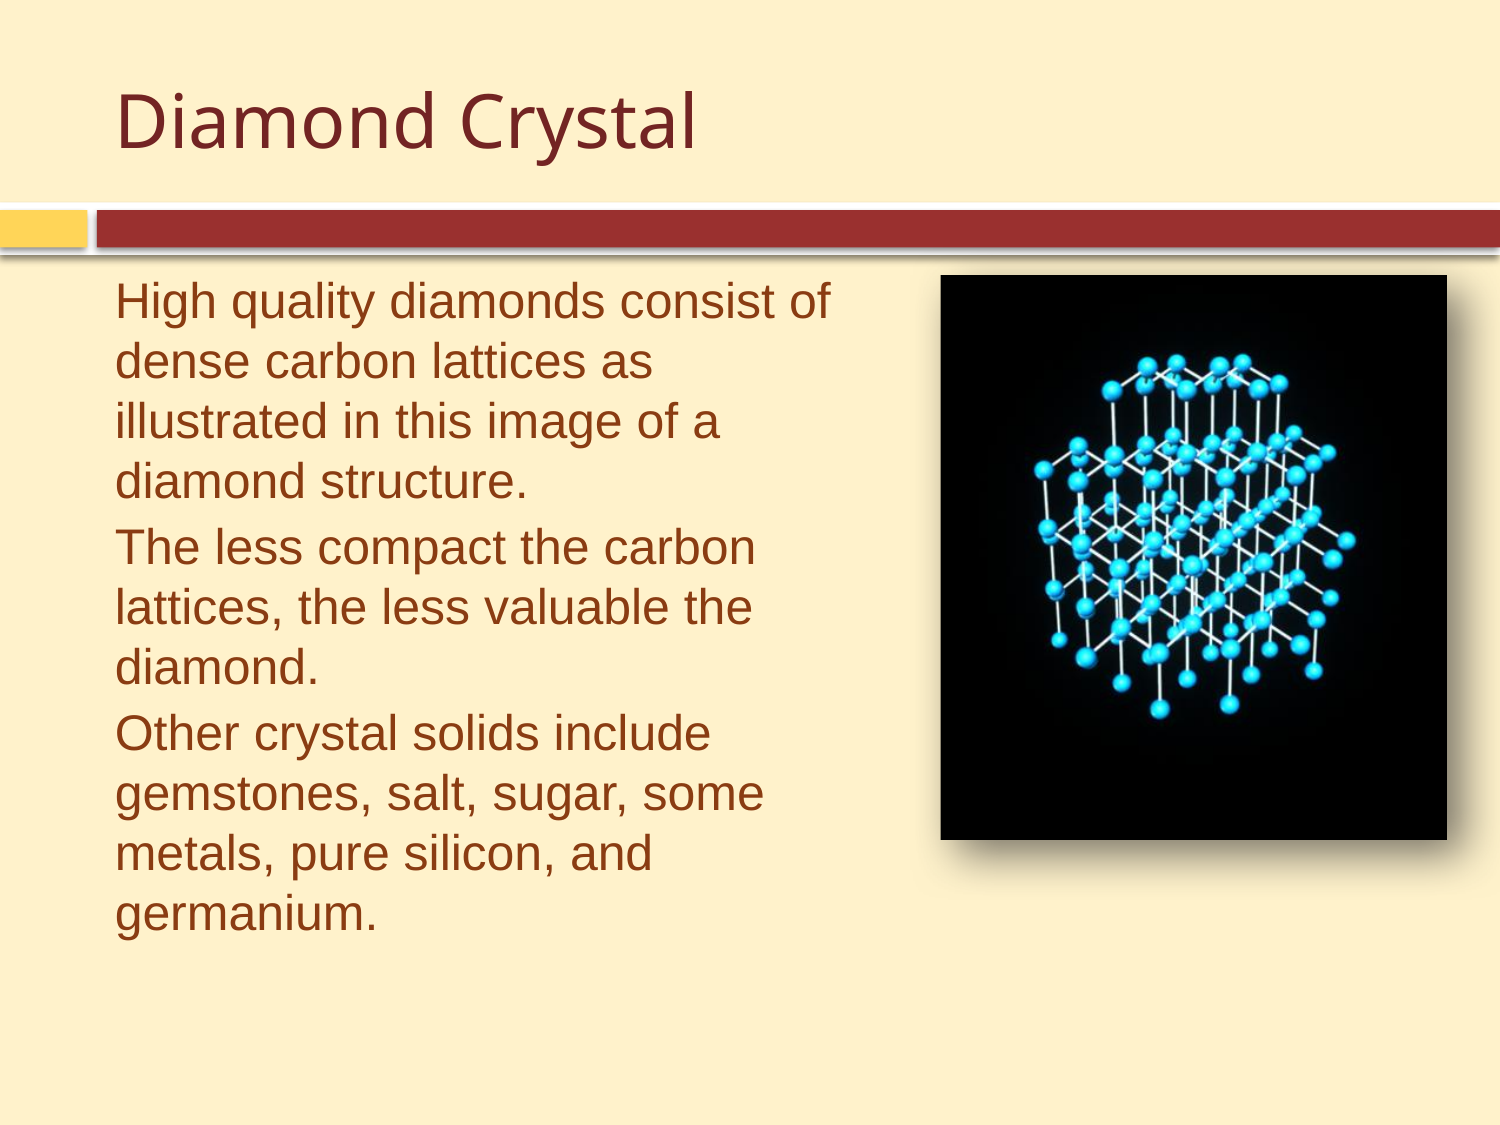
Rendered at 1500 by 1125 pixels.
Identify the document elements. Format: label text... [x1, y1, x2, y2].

list High quality diamonds consist of dense carbon lattices as illustrated in this image of a diamond structure. The less compact the carbon lattices, the less valuable the diamond. Other crystal solids include gemstones, salt, sugar, some metals, pure silicon, and germanium. [99, 260, 880, 1081]
title Diamond Crystal [99, 37, 1438, 200]
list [940, 274, 1448, 840]
